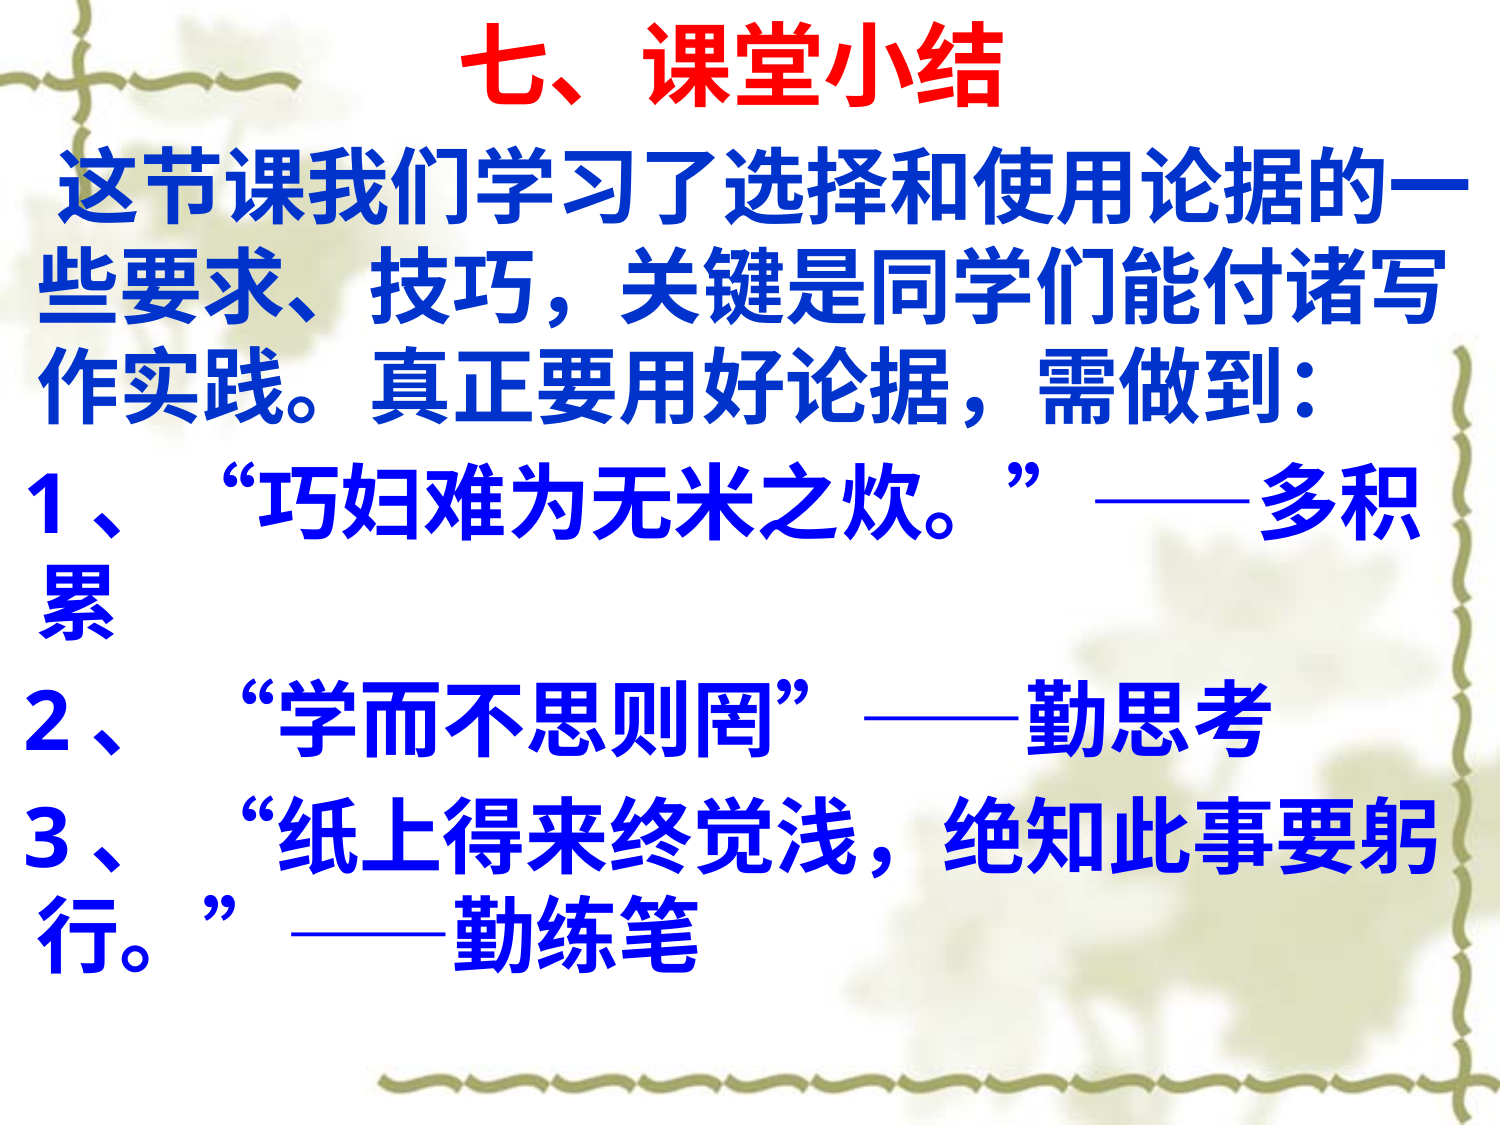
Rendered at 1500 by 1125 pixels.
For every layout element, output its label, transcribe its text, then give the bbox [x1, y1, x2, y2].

list 七、课堂小结 这节课我们学习了选择和使用论据的一些要求、技巧，关键是同学们能付诸写作实践。真正要用好论据，需做到： 1、“巧妇难为无米之炊。”——多积累 2、 “学而不思则罔”——勤思考 3、 “纸上得来终觉浅，绝知此事要躬行。”——勤练笔 [0, 0, 1500, 1125]
